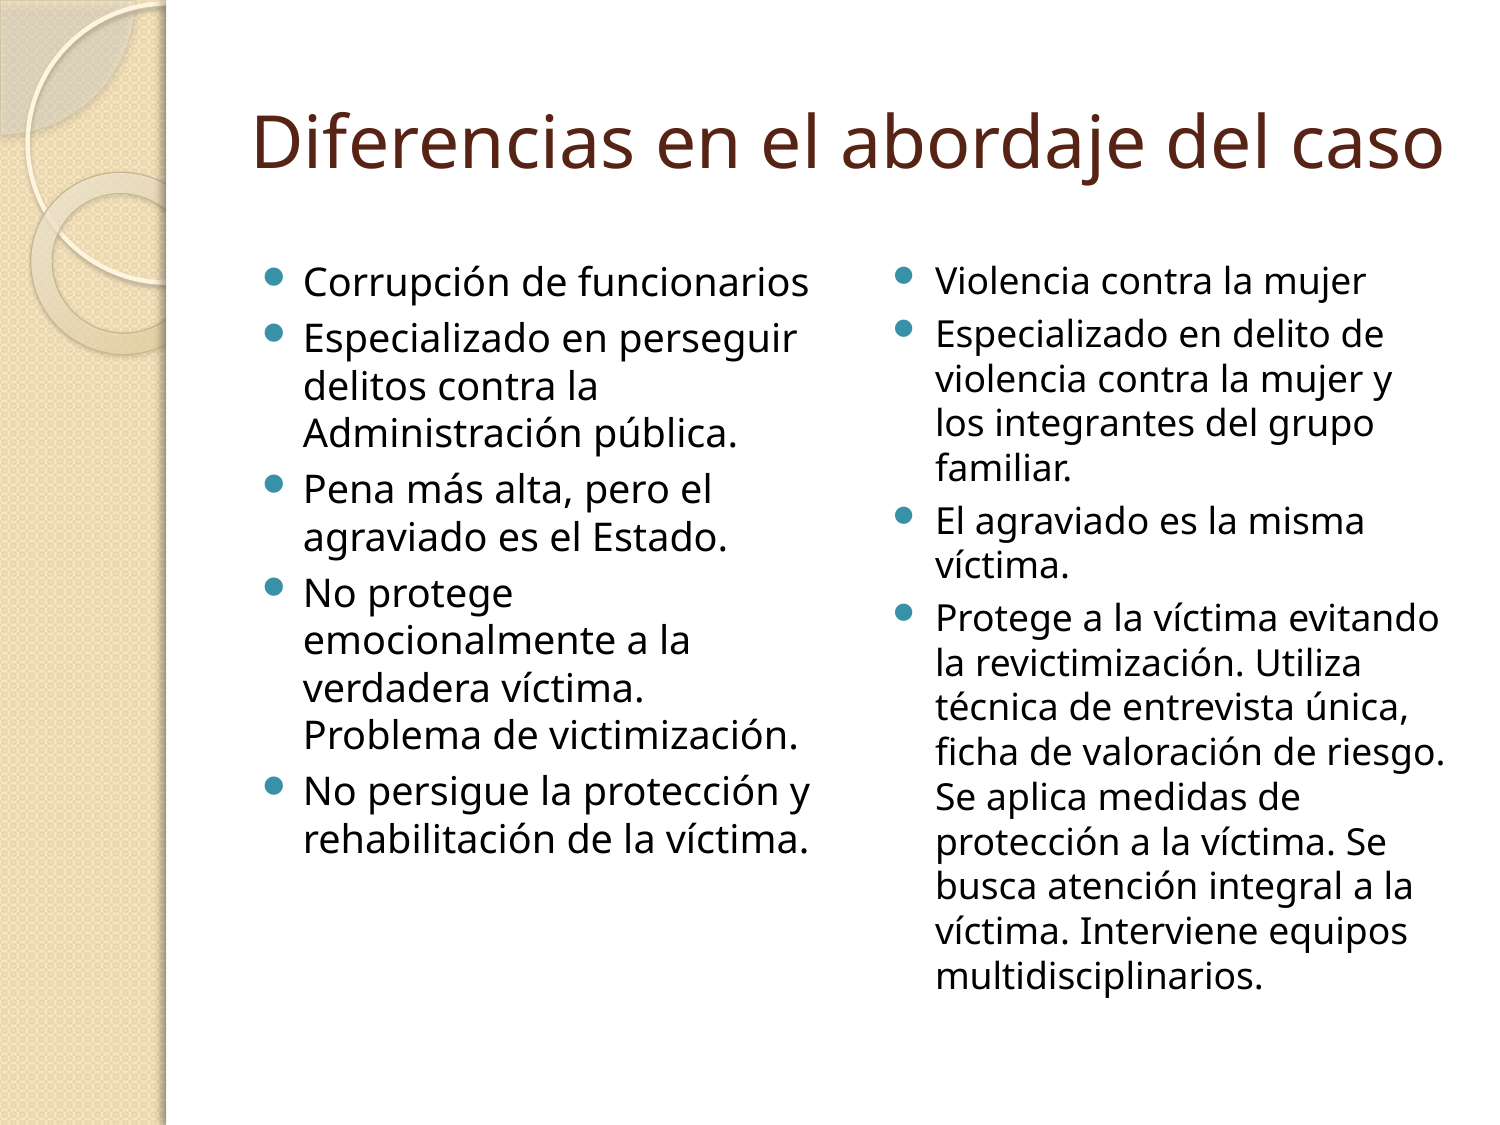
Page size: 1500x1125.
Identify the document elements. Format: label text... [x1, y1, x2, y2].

title Diferencias en el abordaje del caso [235, 45, 1466, 233]
list Corrupción de funcionarios Especializado en perseguir delitos contra la Administración pública. Pena más alta, pero el agraviado es el Estado. No protege emocionalmente a la verdadera víctima. Problema de victimización. No persigue la protección y rehabilitación de la víctima. [235, 249, 836, 1015]
list Violencia contra la mujer Especializado en delito de violencia contra la mujer y los integrantes del grupo familiar. El agraviado es la misma víctima. Protege a la víctima evitando la revictimización. Utiliza técnica de entrevista única, ficha de valoración de riesgo. Se aplica medidas de protección a la víctima. Se busca atención integral a la víctima. Interviene equipos multidisciplinarios. [865, 249, 1466, 1015]
